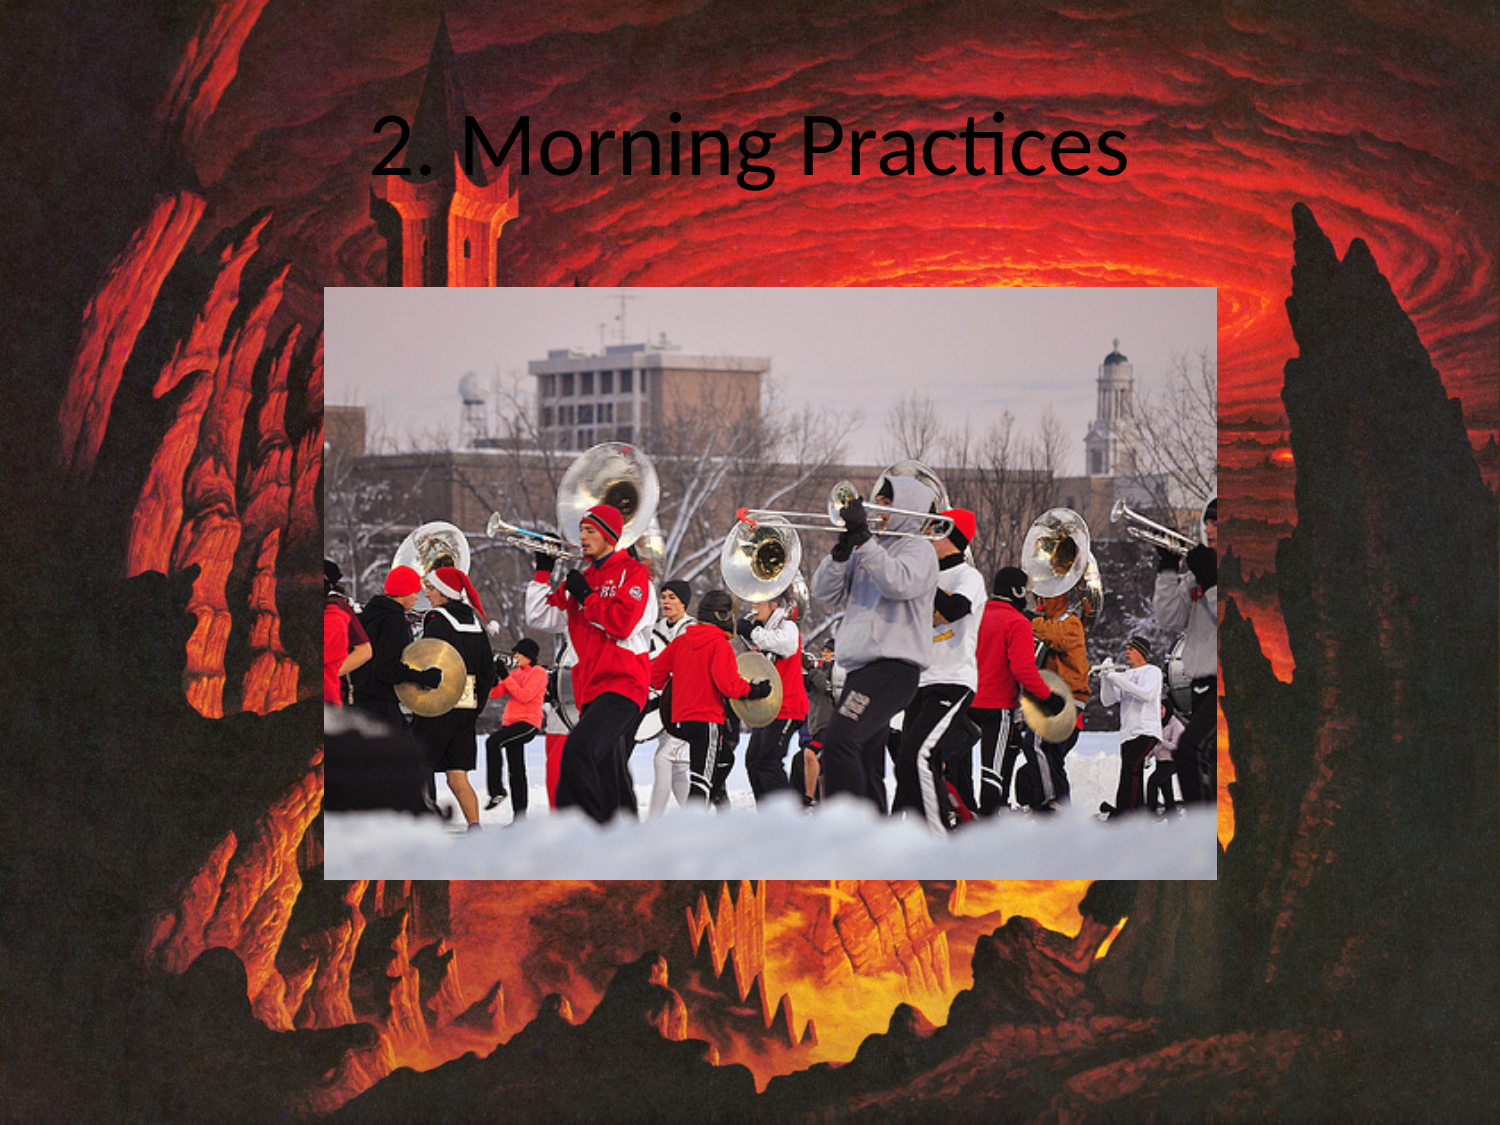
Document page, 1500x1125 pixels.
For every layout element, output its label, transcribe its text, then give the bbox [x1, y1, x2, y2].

title 2. Morning Practices [75, 45, 1425, 233]
picture [0, 0, 1500, 1125]
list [324, 287, 1217, 880]
